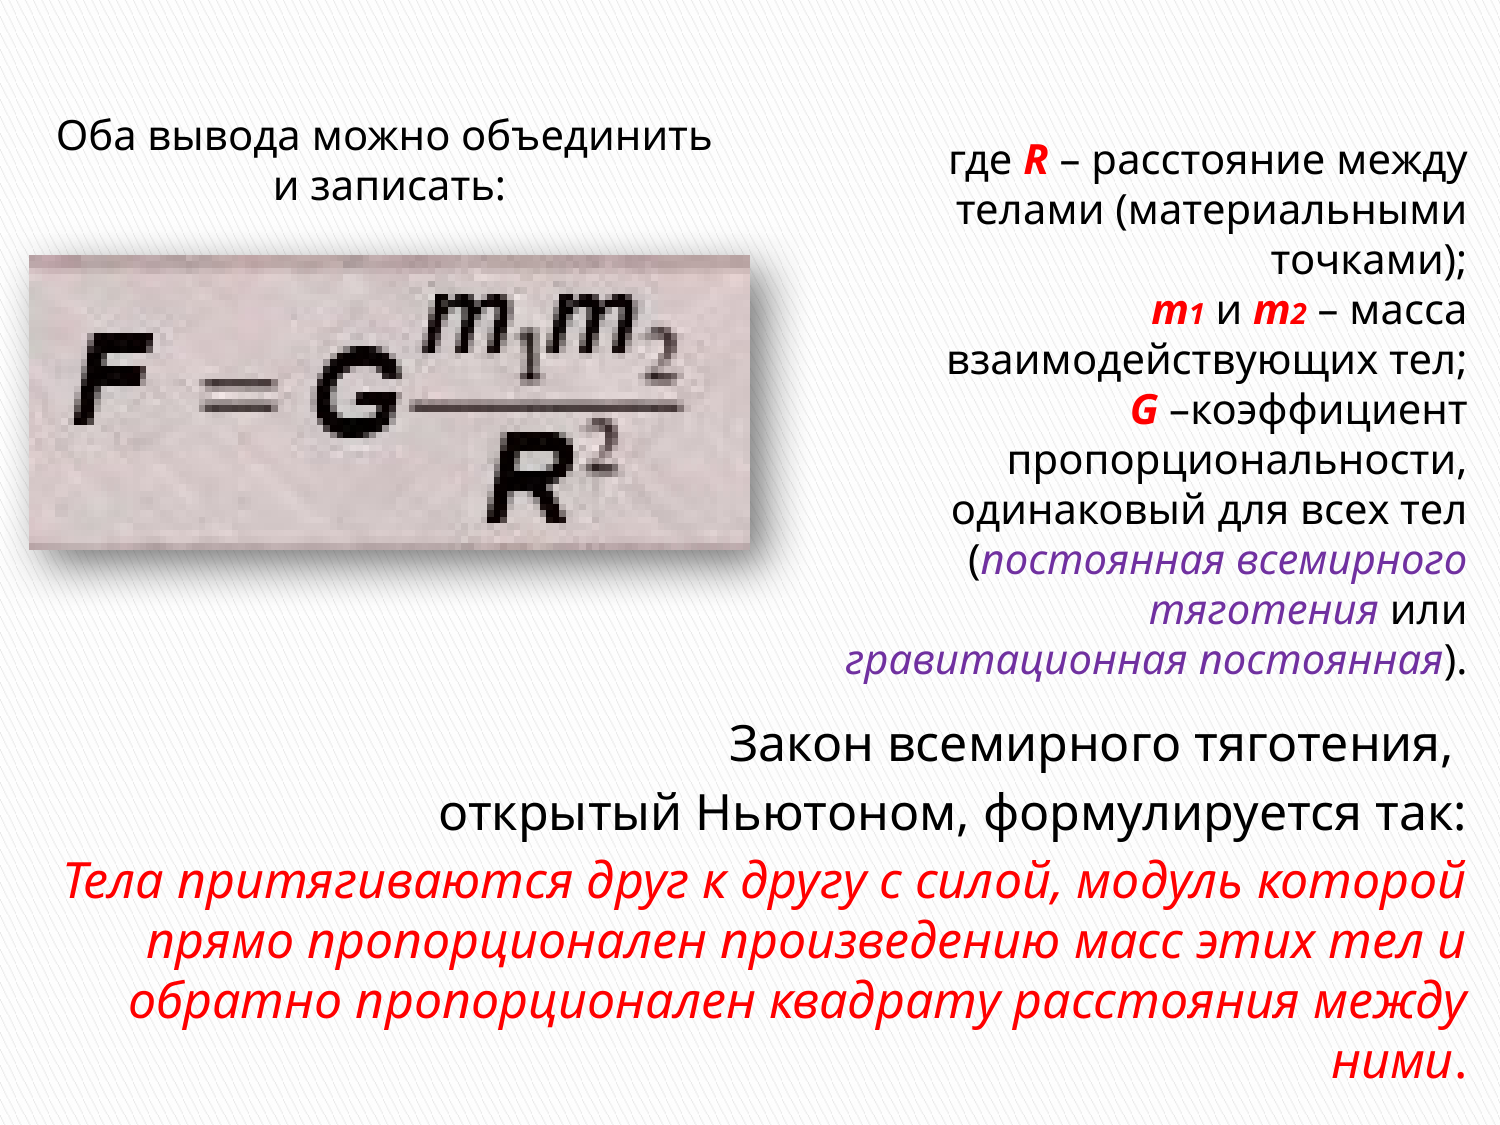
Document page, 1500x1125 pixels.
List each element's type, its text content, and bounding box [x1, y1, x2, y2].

list Закон всемирного тяготения, открытый Ньютоном, формулируется так: Тела притягиваются друг к другу с силой, модуль которой прямо пропорционален произведению масс этих тел и обратно пропорционален квадрату расстояния между ними. [17, 704, 1483, 1107]
text_box Оба вывода можно объединить и записать: [29, 101, 750, 217]
text_box где R – расстояние между телами (материальными точками); m1 и m2 – масса взаимодействующих тел; G –коэффициент пропорциональности, одинаковый для всех тел (постоянная всемирного тяготения или гравитационная постоянная). [785, 125, 1483, 691]
picture [29, 255, 751, 551]
